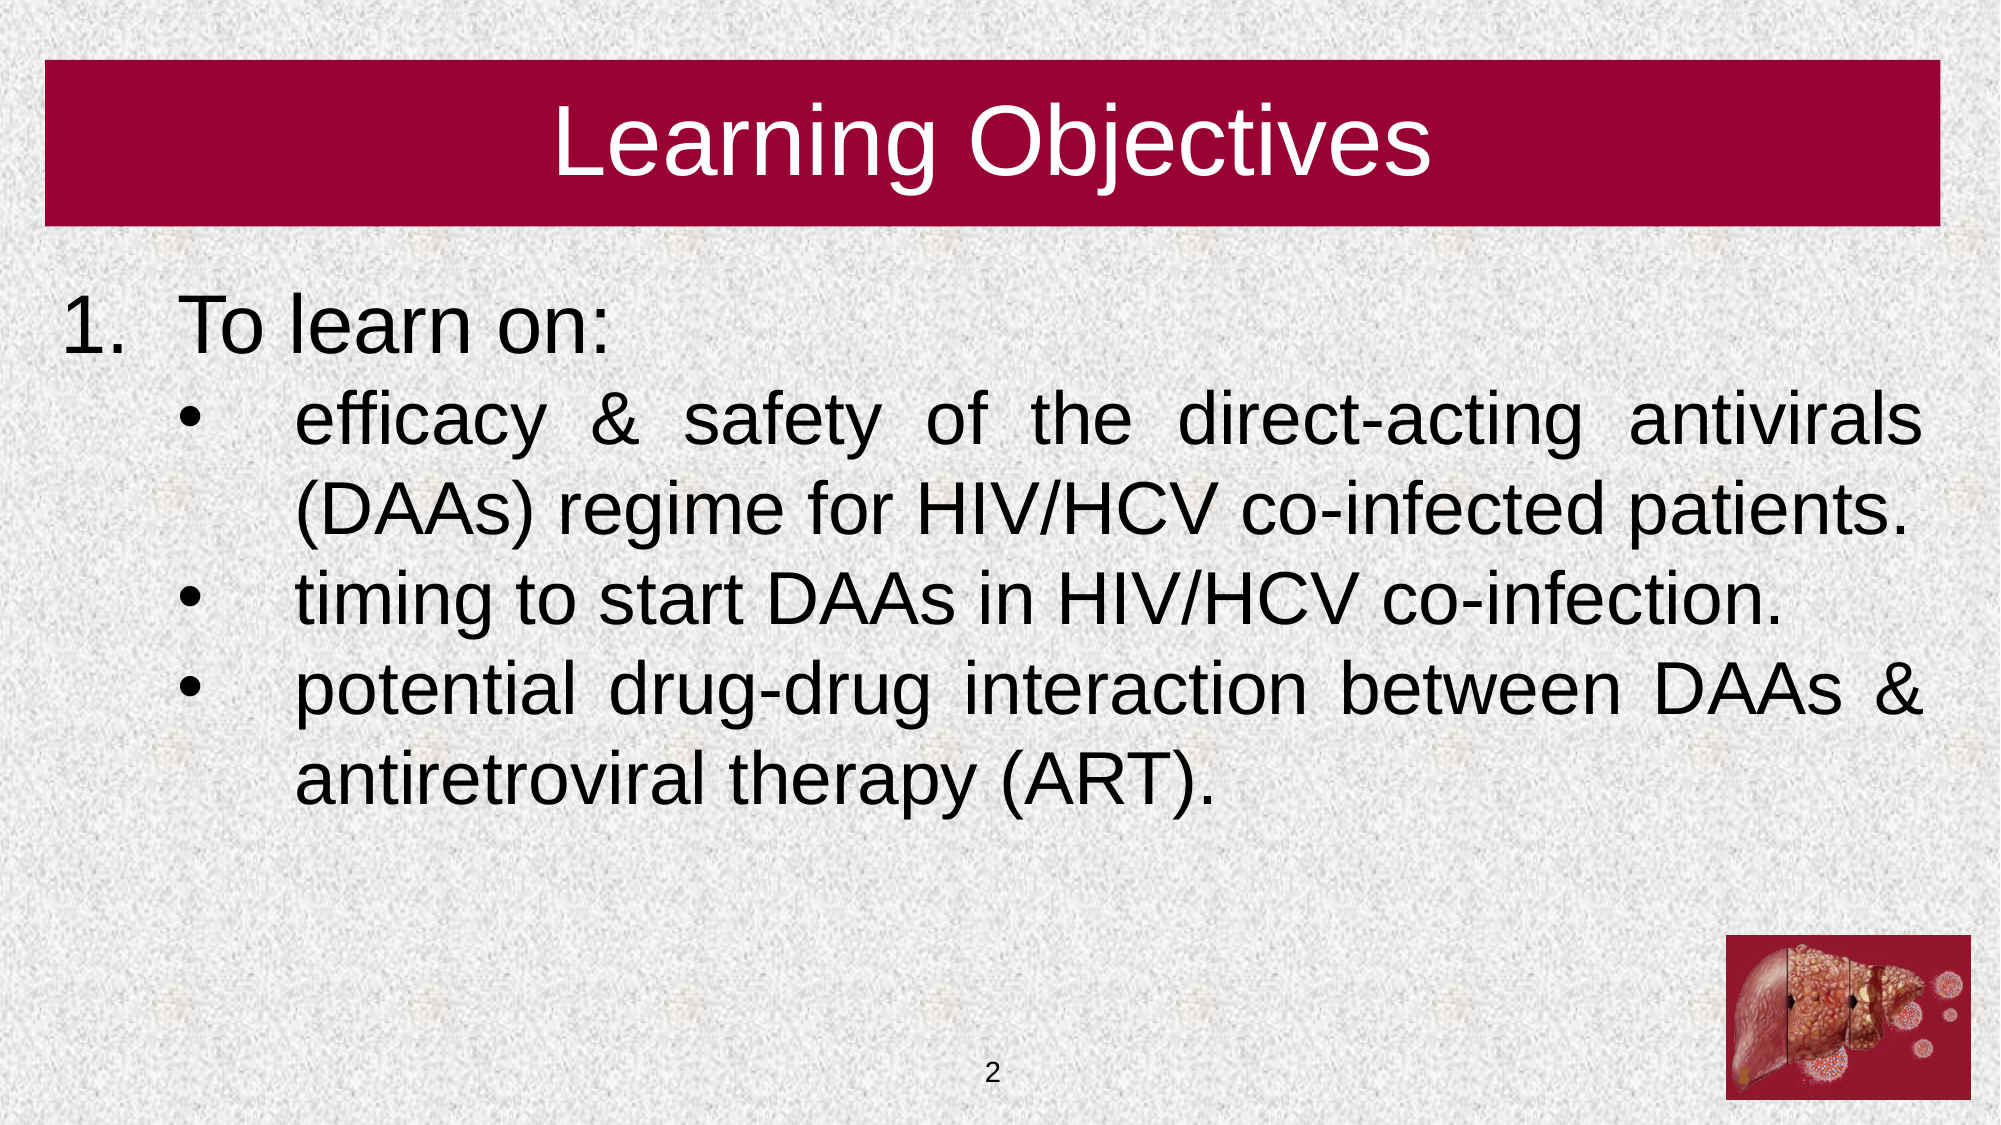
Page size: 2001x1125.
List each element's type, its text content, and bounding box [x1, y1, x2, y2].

picture [0, 0, 2001, 1125]
list To learn on: efficacy & safety of the direct-acting antivirals (DAAs) regime for HIV/HCV co-infected patients. timing to start DAAs in HIV/HCV co-infection. potential drug-drug interaction between DAAs & antiretroviral therapy (ART). [45, 262, 1941, 1005]
slide_number 2 [759, 1040, 1227, 1101]
text_box Learning Objectives [45, 59, 1941, 227]
